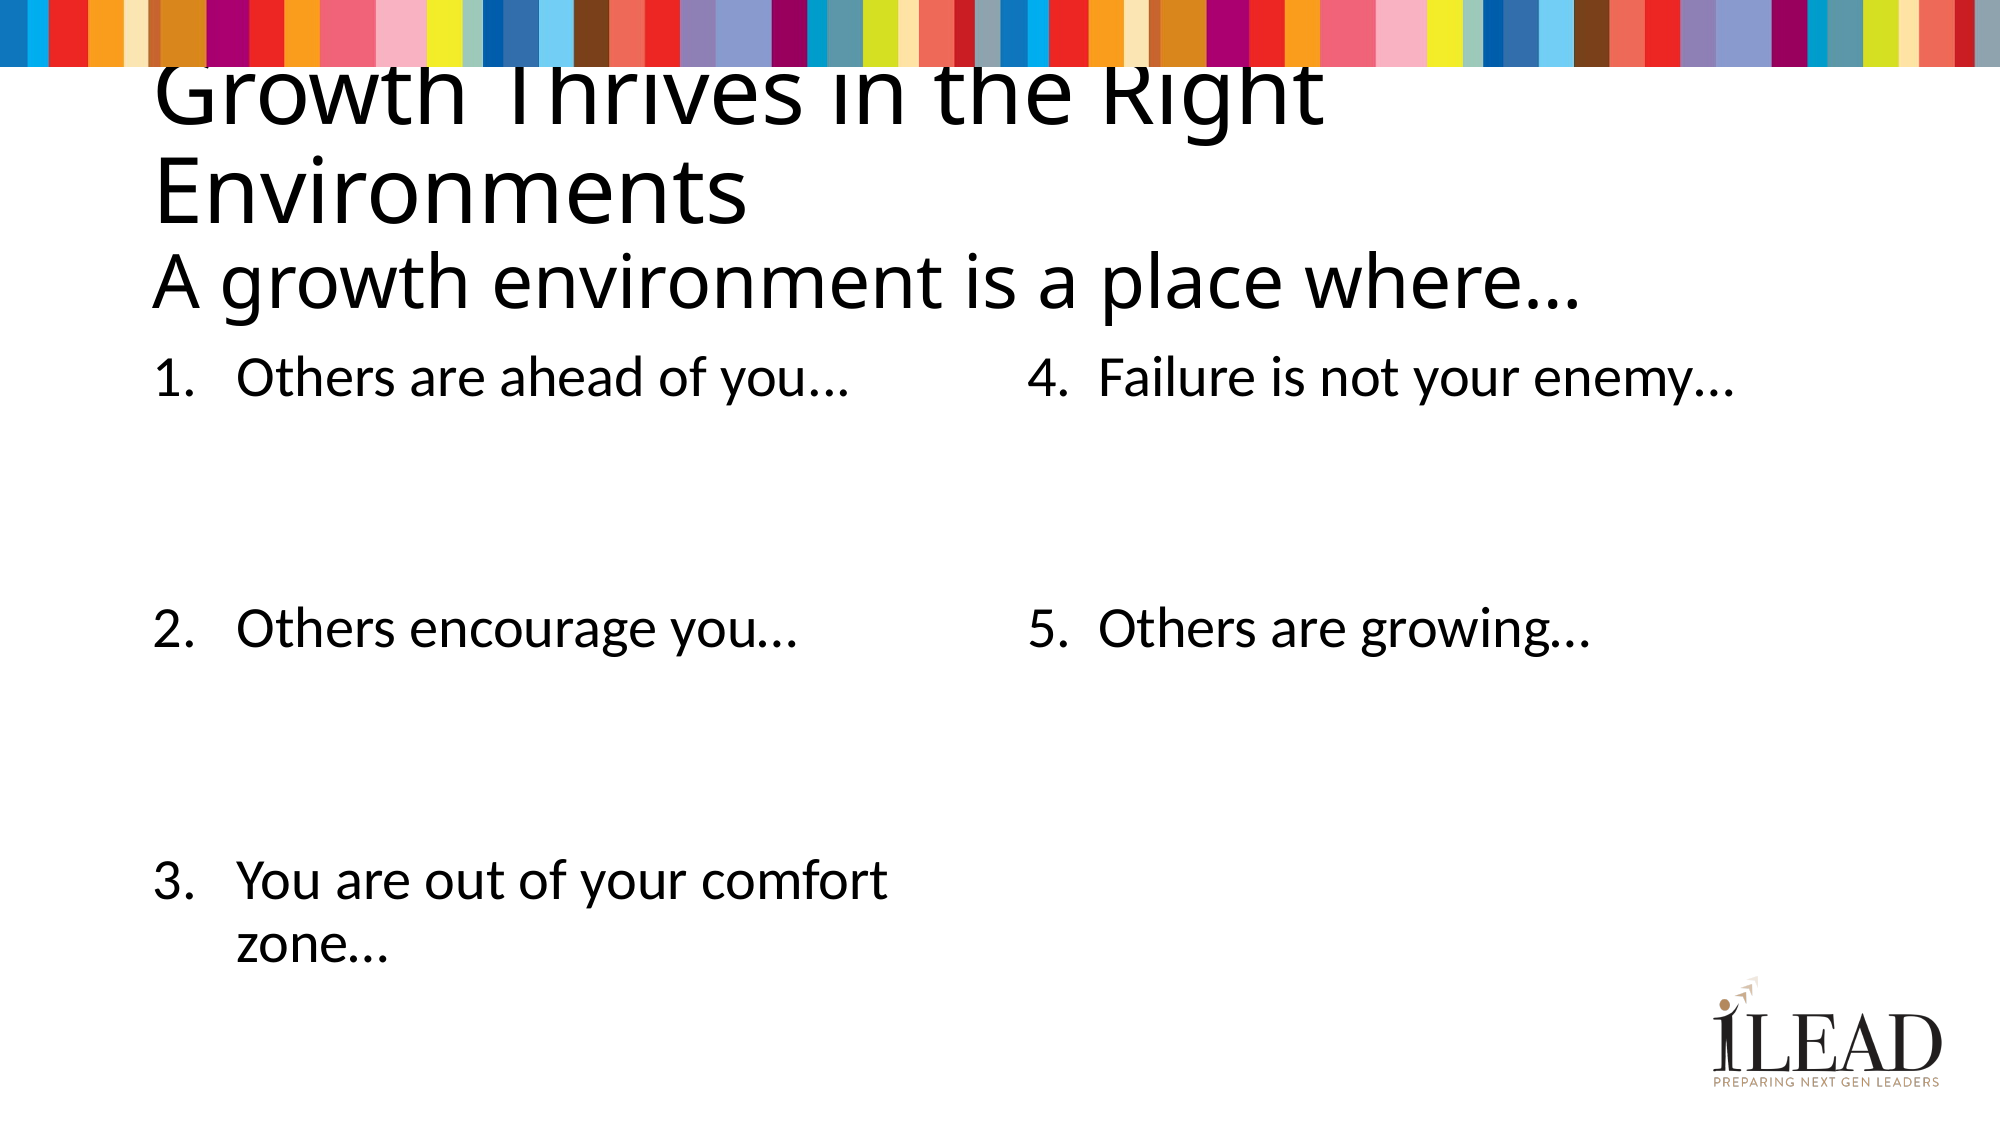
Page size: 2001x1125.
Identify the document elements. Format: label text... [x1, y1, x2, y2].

picture [1048, 0, 1808, 67]
picture [1828, 0, 2000, 67]
list 4. Failure is not your enemy… 5. Others are growing… [1012, 338, 1863, 1053]
list Others are ahead of you... Others encourage you… You are out of your comfort zone… [137, 338, 988, 1053]
picture [48, 0, 808, 67]
picture [828, 0, 1026, 67]
picture [1709, 972, 1945, 1091]
title Growth Thrives in the Right Environments A growth environment is a place where… [137, 76, 1863, 294]
picture [0, 0, 26, 67]
